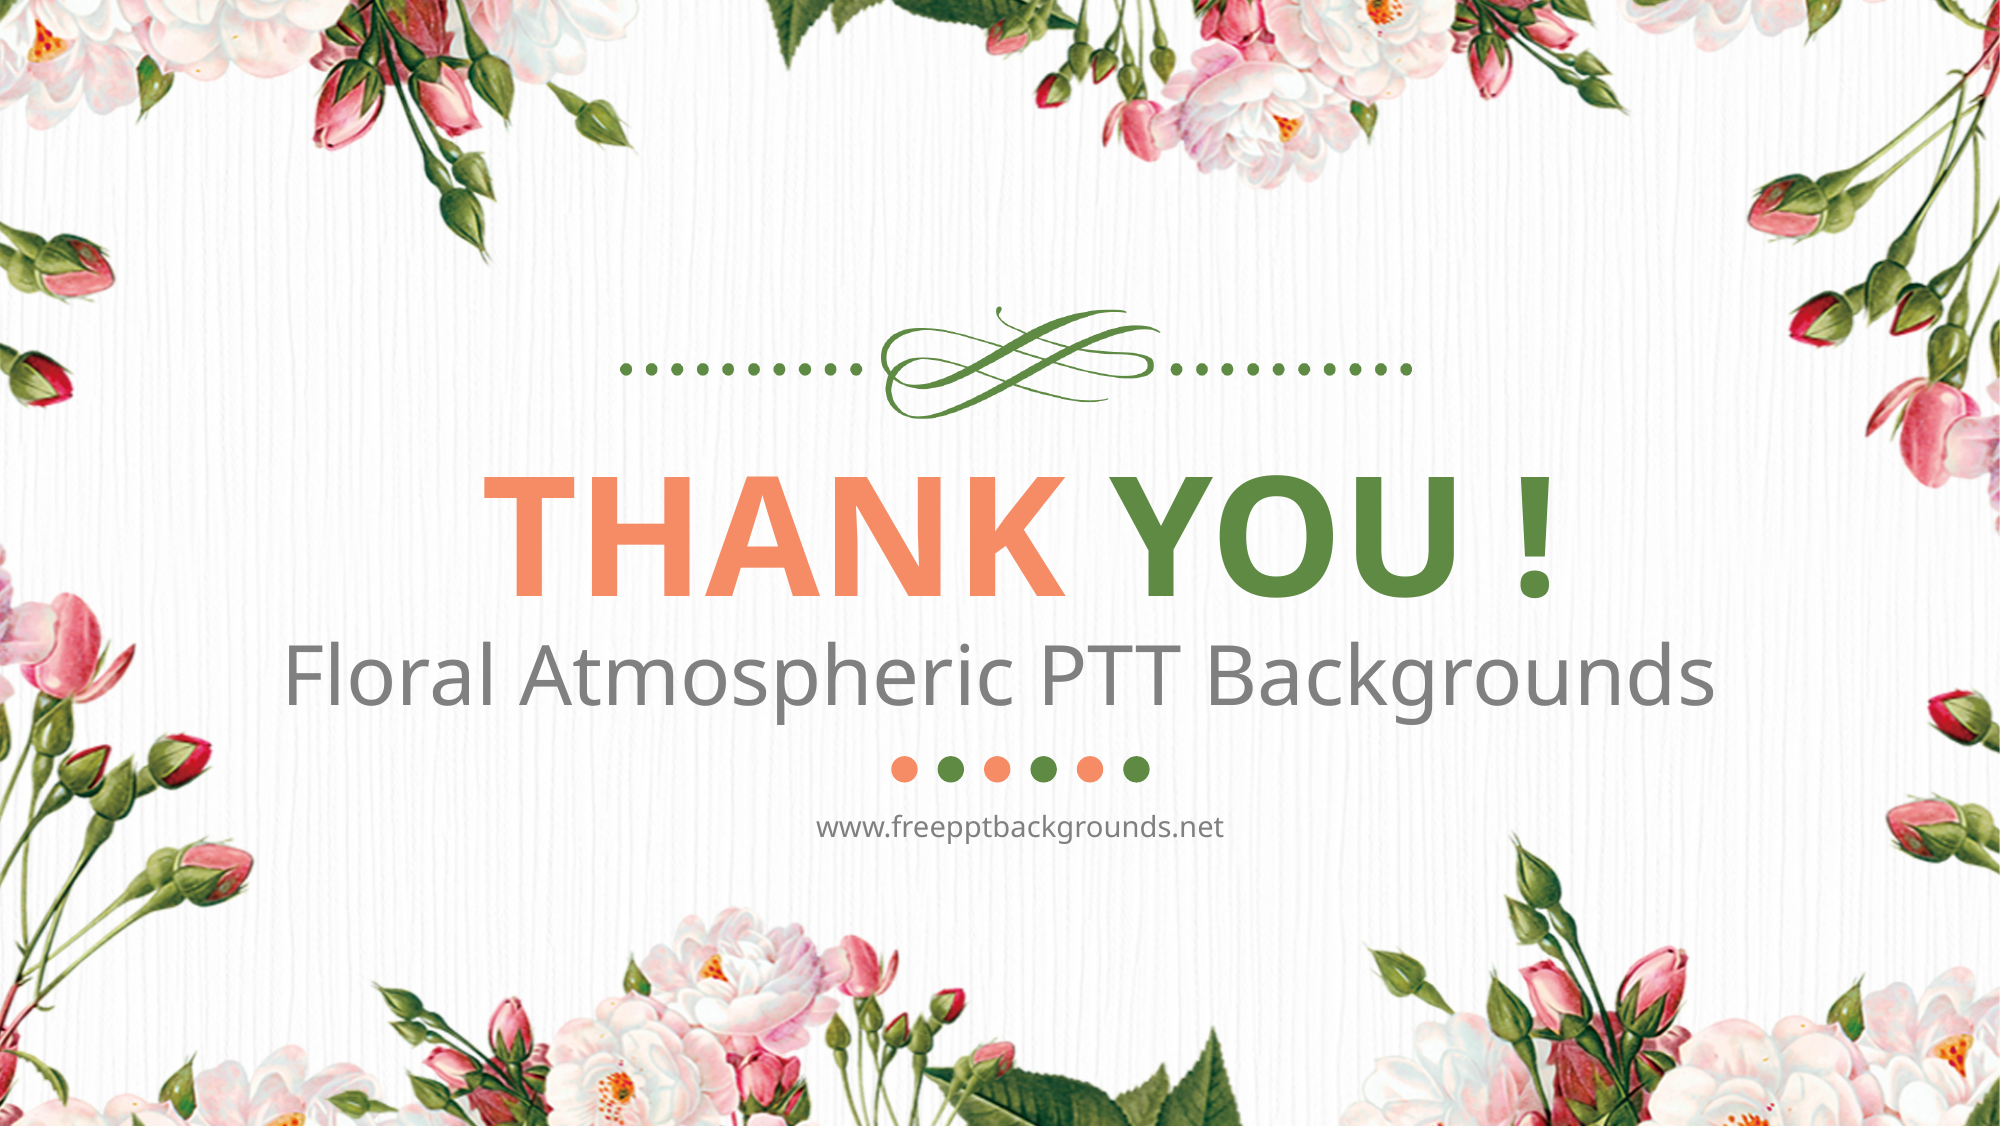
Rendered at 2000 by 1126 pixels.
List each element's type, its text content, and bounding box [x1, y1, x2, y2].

text_box www.freepptbackgrounds.net [543, 786, 1498, 867]
text_box THANK YOU ! [281, 449, 1760, 611]
picture [0, 713, 2000, 1126]
picture [0, 0, 2000, 632]
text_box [891, 756, 1150, 783]
text_box Floral Atmospheric PTT Backgrounds [0, 632, 2000, 713]
